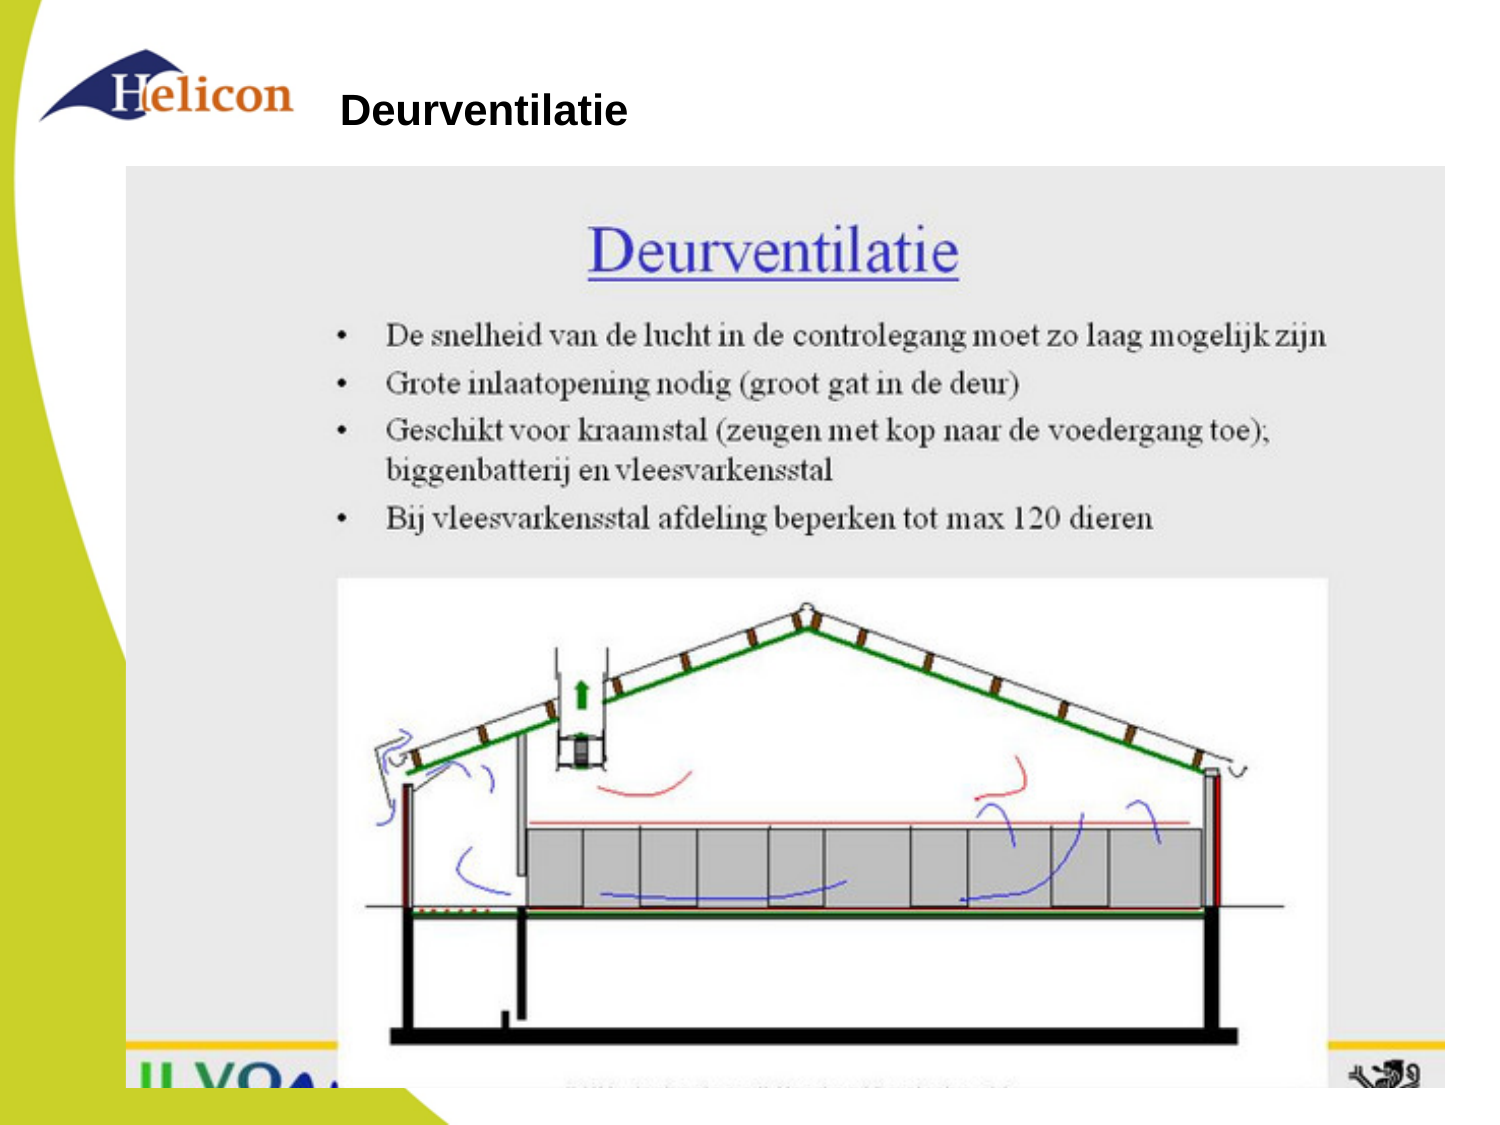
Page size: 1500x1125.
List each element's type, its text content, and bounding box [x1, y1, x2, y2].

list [125, 165, 1446, 1088]
picture [0, 0, 1500, 1125]
title Deurventilatie [324, 54, 1415, 161]
